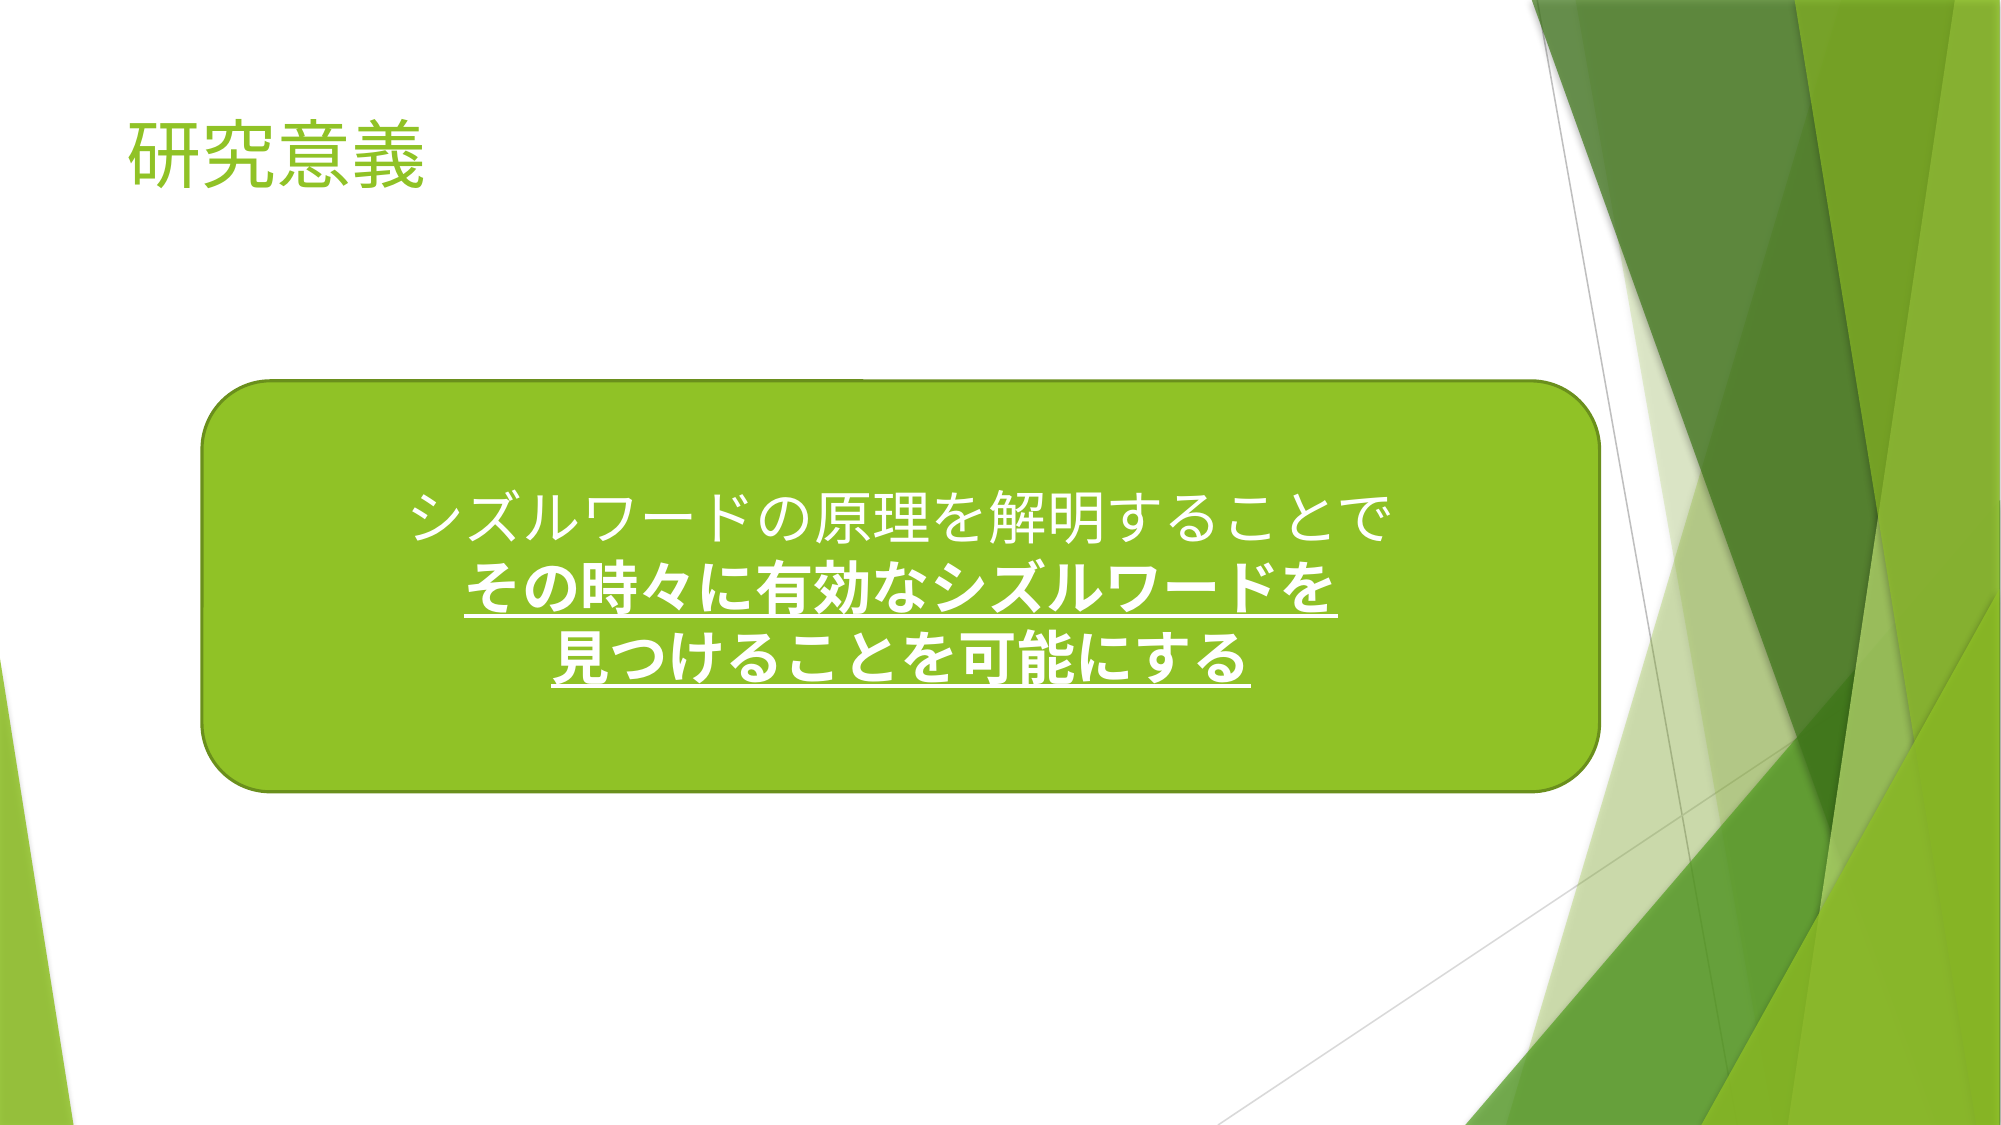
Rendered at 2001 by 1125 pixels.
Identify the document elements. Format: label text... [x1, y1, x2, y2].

list [84, 267, 1717, 905]
title 研究意義 [111, 99, 1522, 267]
text_box シズルワードの原理を解明することで その時々に有効なシズルワードを 見つけることを可能にする [200, 379, 1602, 794]
